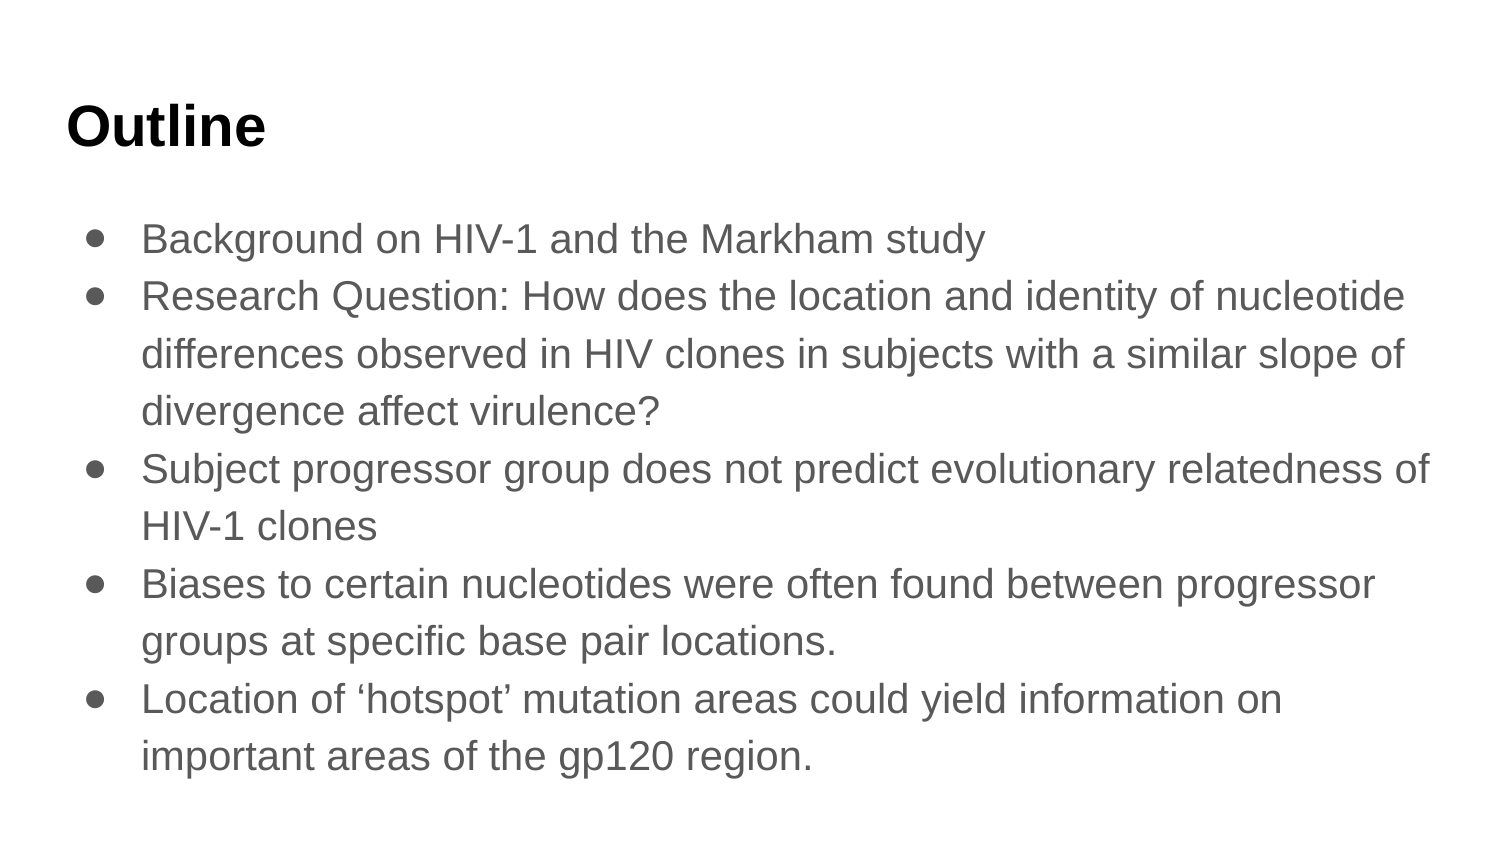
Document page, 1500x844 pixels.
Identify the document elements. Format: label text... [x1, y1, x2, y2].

list Background on HIV-1 and the Markham study Research Question: How does the location and identity of nucleotide differences observed in HIV clones in subjects with a similar slope of divergence affect virulence? Subject progressor group does not predict evolutionary relatedness of HIV-1 clones Biases to certain nucleotides were often found between progressor groups at specific base pair locations. Location of ‘hotspot’ mutation areas could yield information on important areas of the gp120 region. [51, 189, 1449, 750]
title Outline [51, 72, 1449, 167]
